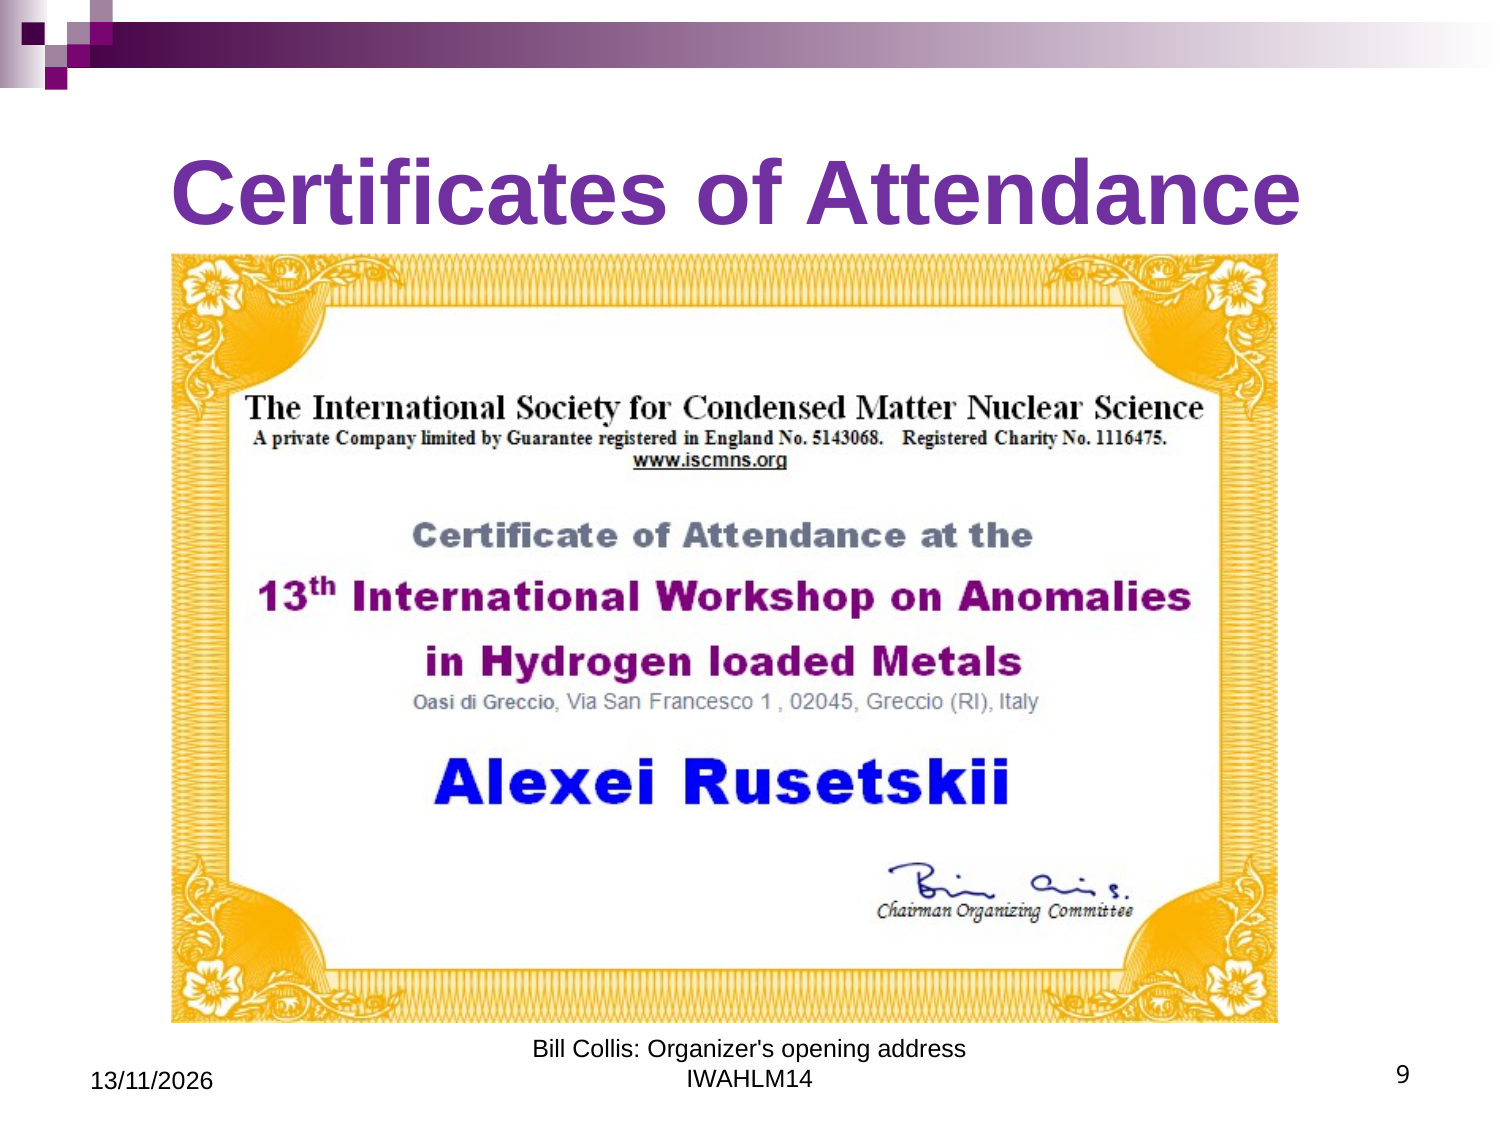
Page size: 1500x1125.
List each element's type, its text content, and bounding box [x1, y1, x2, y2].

slide_number 9 [1074, 1025, 1425, 1100]
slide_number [75, 1024, 425, 1103]
title Certificates of Attendance [75, 75, 1425, 300]
footer Bill Collis: Organizer's opening address IWAHLM14 [512, 1030, 988, 1100]
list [170, 253, 1278, 1024]
